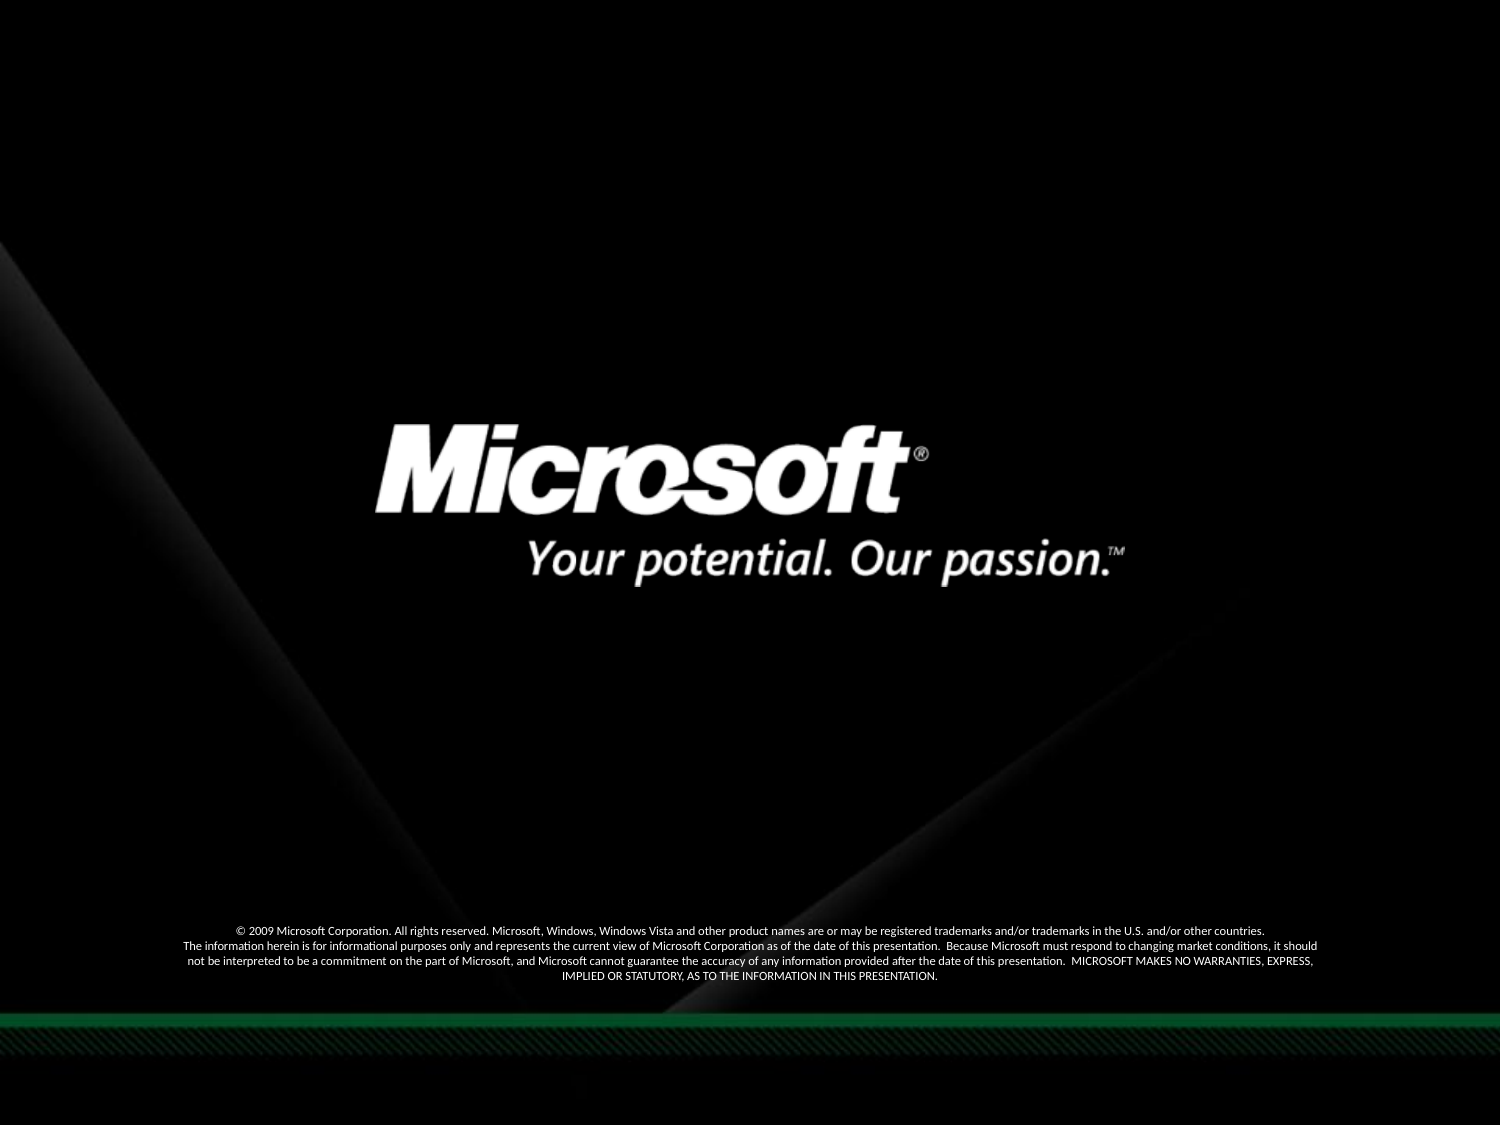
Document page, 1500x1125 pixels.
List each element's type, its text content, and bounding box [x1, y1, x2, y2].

text_box © 2009 Microsoft Corporation. All rights reserved. Microsoft, Windows, Windows Vista and other product names are or may be registered trademarks and/or trademarks in the U.S. and/or other countries. The information herein is for informational purposes only and represents the current view of Microsoft Corporation as of the date of this presentation. Because Microsoft must respond to changing market conditions, it should not be interpreted to be a commitment on the part of Microsoft, and Microsoft cannot guarantee the accuracy of any information provided after the date of this presentation. MICROSOFT MAKES NO WARRANTIES, EXPRESS, IMPLIED OR STATUTORY, AS TO THE INFORMATION IN THIS PRESENTATION. [158, 915, 1342, 991]
picture [0, 0, 1500, 1125]
